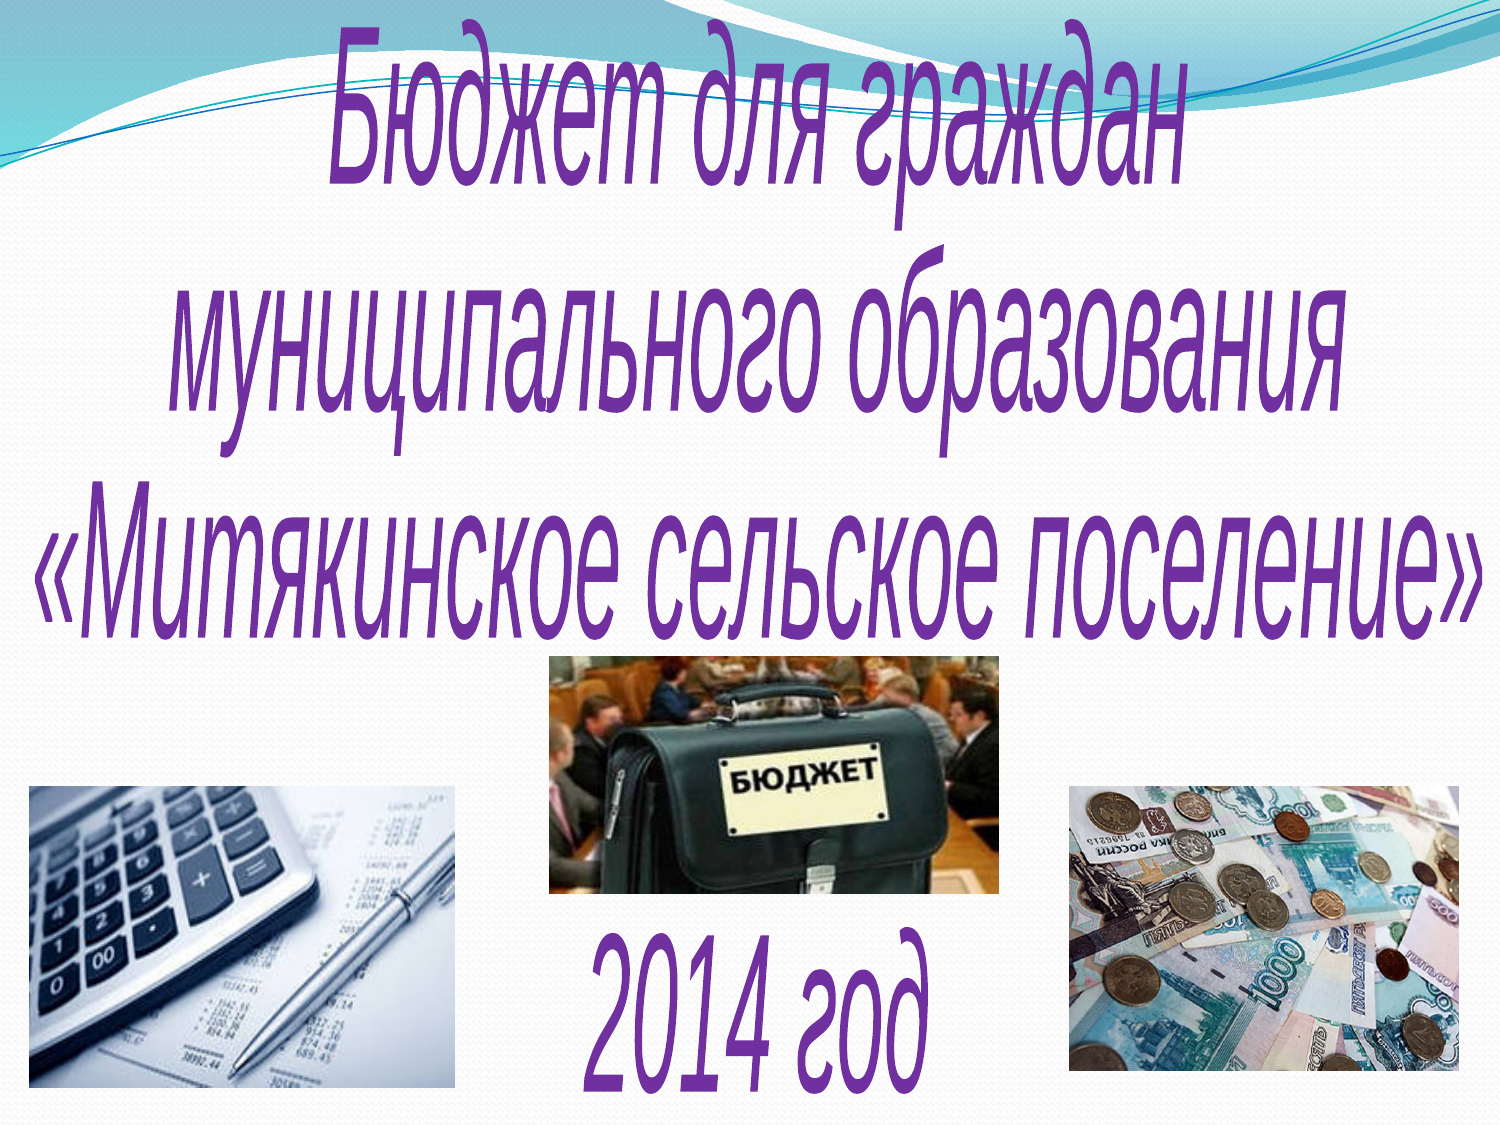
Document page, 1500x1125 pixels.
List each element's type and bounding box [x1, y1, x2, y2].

picture [1068, 786, 1459, 1071]
picture [548, 656, 999, 894]
picture [29, 786, 456, 1089]
